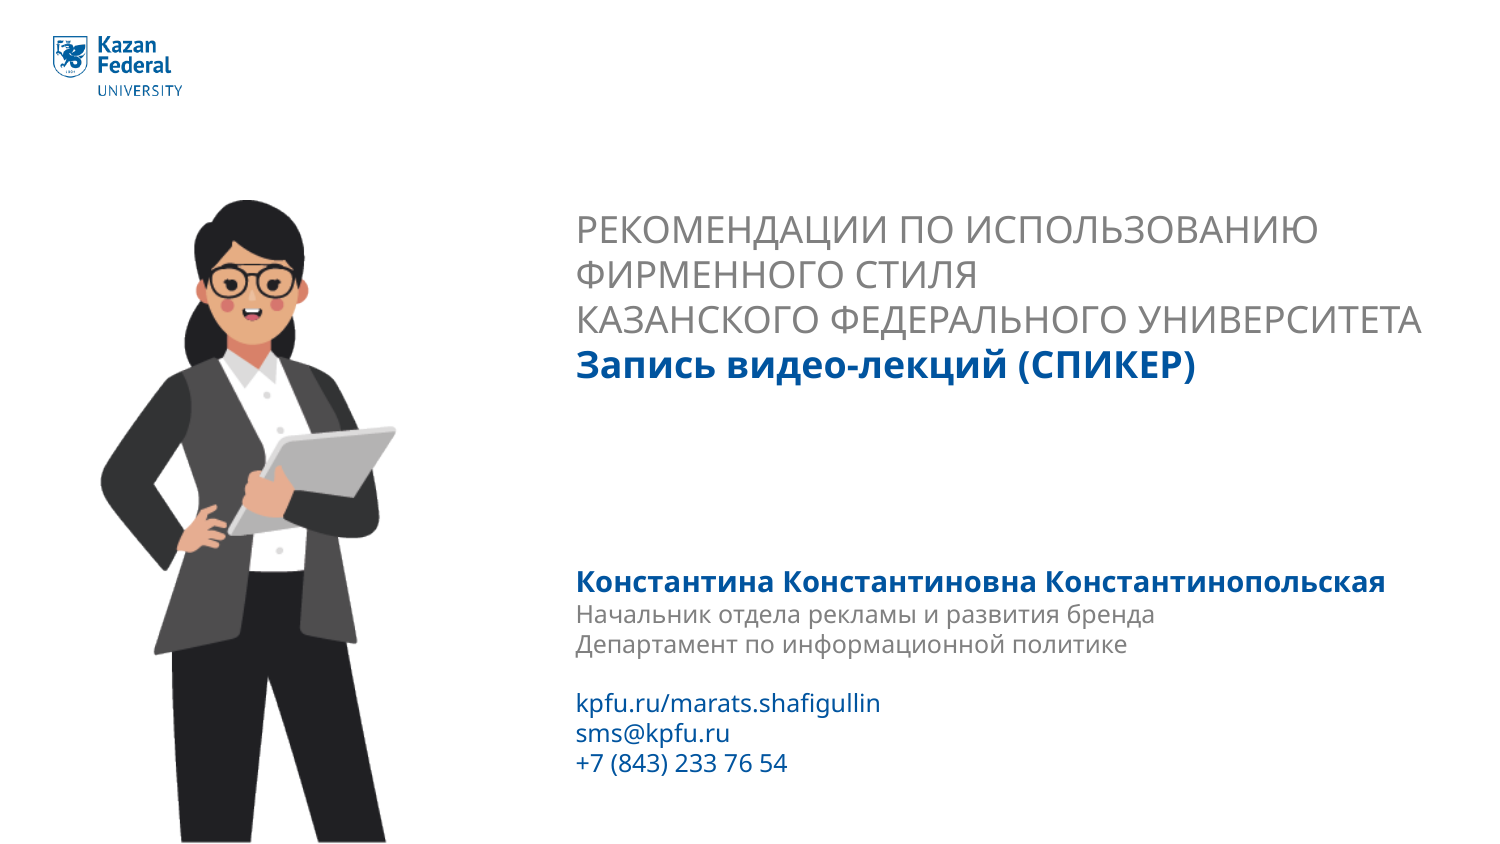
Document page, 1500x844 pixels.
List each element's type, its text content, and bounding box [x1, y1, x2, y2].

text_box РЕКОМЕНДАЦИИ ПО ИСПОЛЬЗОВАНИЮ ФИРМЕННОГО СТИЛЯ КАЗАНСКОГО ФЕДЕРАЛЬНОГО УНИВЕРСИТЕТА Запись видео-лекций (СПИКЕР) [560, 198, 1500, 393]
text_box Константина Константиновна Константинопольская Начальник отдела рекламы и развития бренда Департамент по информационной политике kpfu.ru/marats.shafigullin sms@kpfu.ru +7 (843) 233 76 54 [560, 555, 1436, 786]
picture [100, 200, 464, 844]
picture [52, 36, 182, 97]
